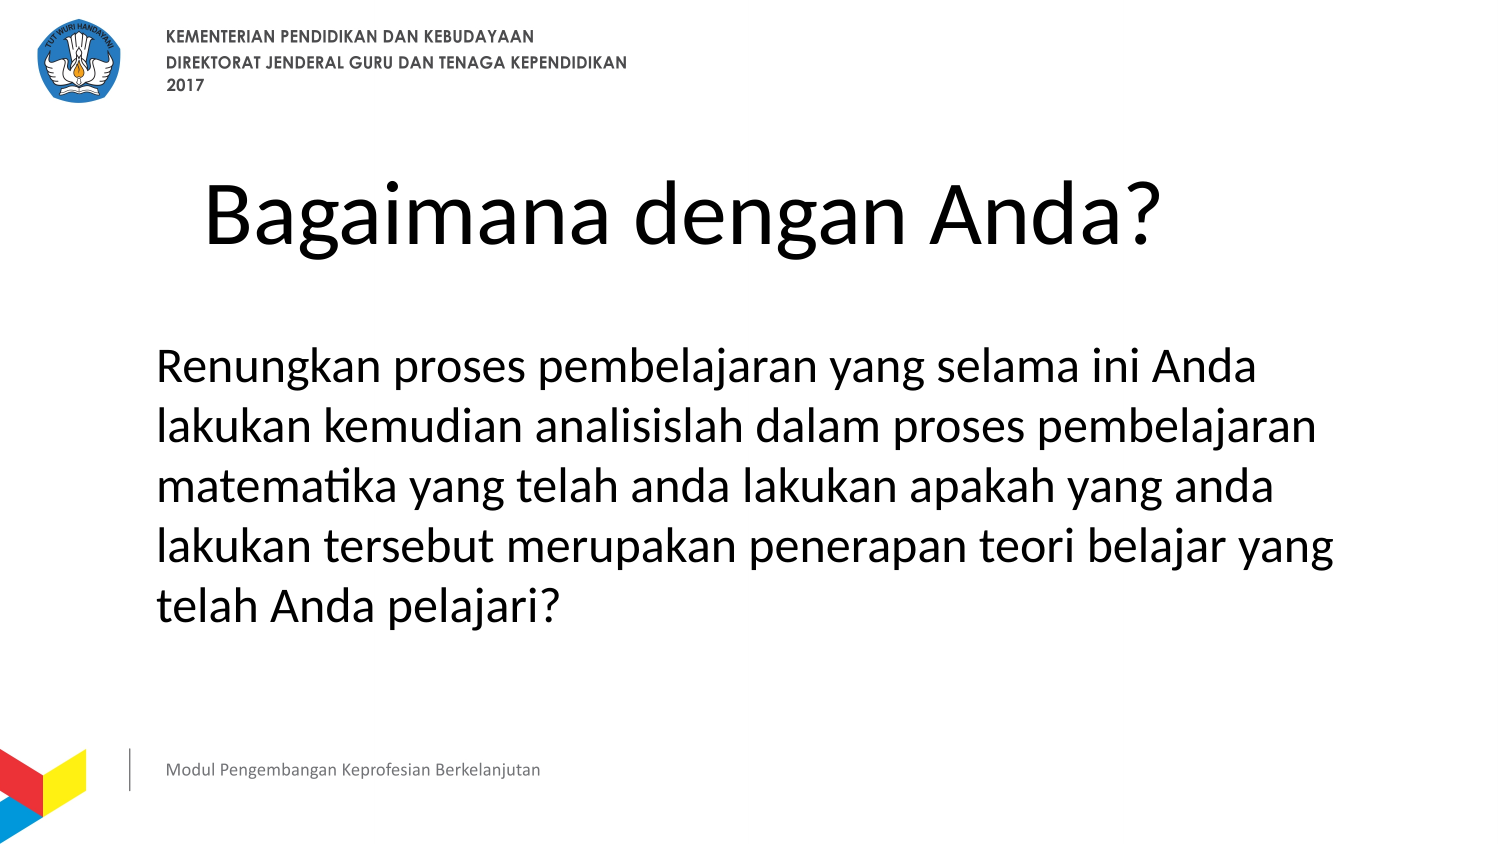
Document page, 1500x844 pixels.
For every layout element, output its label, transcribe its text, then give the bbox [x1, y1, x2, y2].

text_box Bagaimana dengan Anda? [141, 145, 1229, 278]
text_box Renungkan proses pembelajaran yang selama ini Anda lakukan kemudian analisislah dalam proses pembelajaran matematika yang telah anda lakukan apakah yang anda lakukan tersebut merupakan penerapan teori belajar yang telah Anda pelajari? [141, 325, 1362, 725]
picture [0, 0, 1498, 844]
